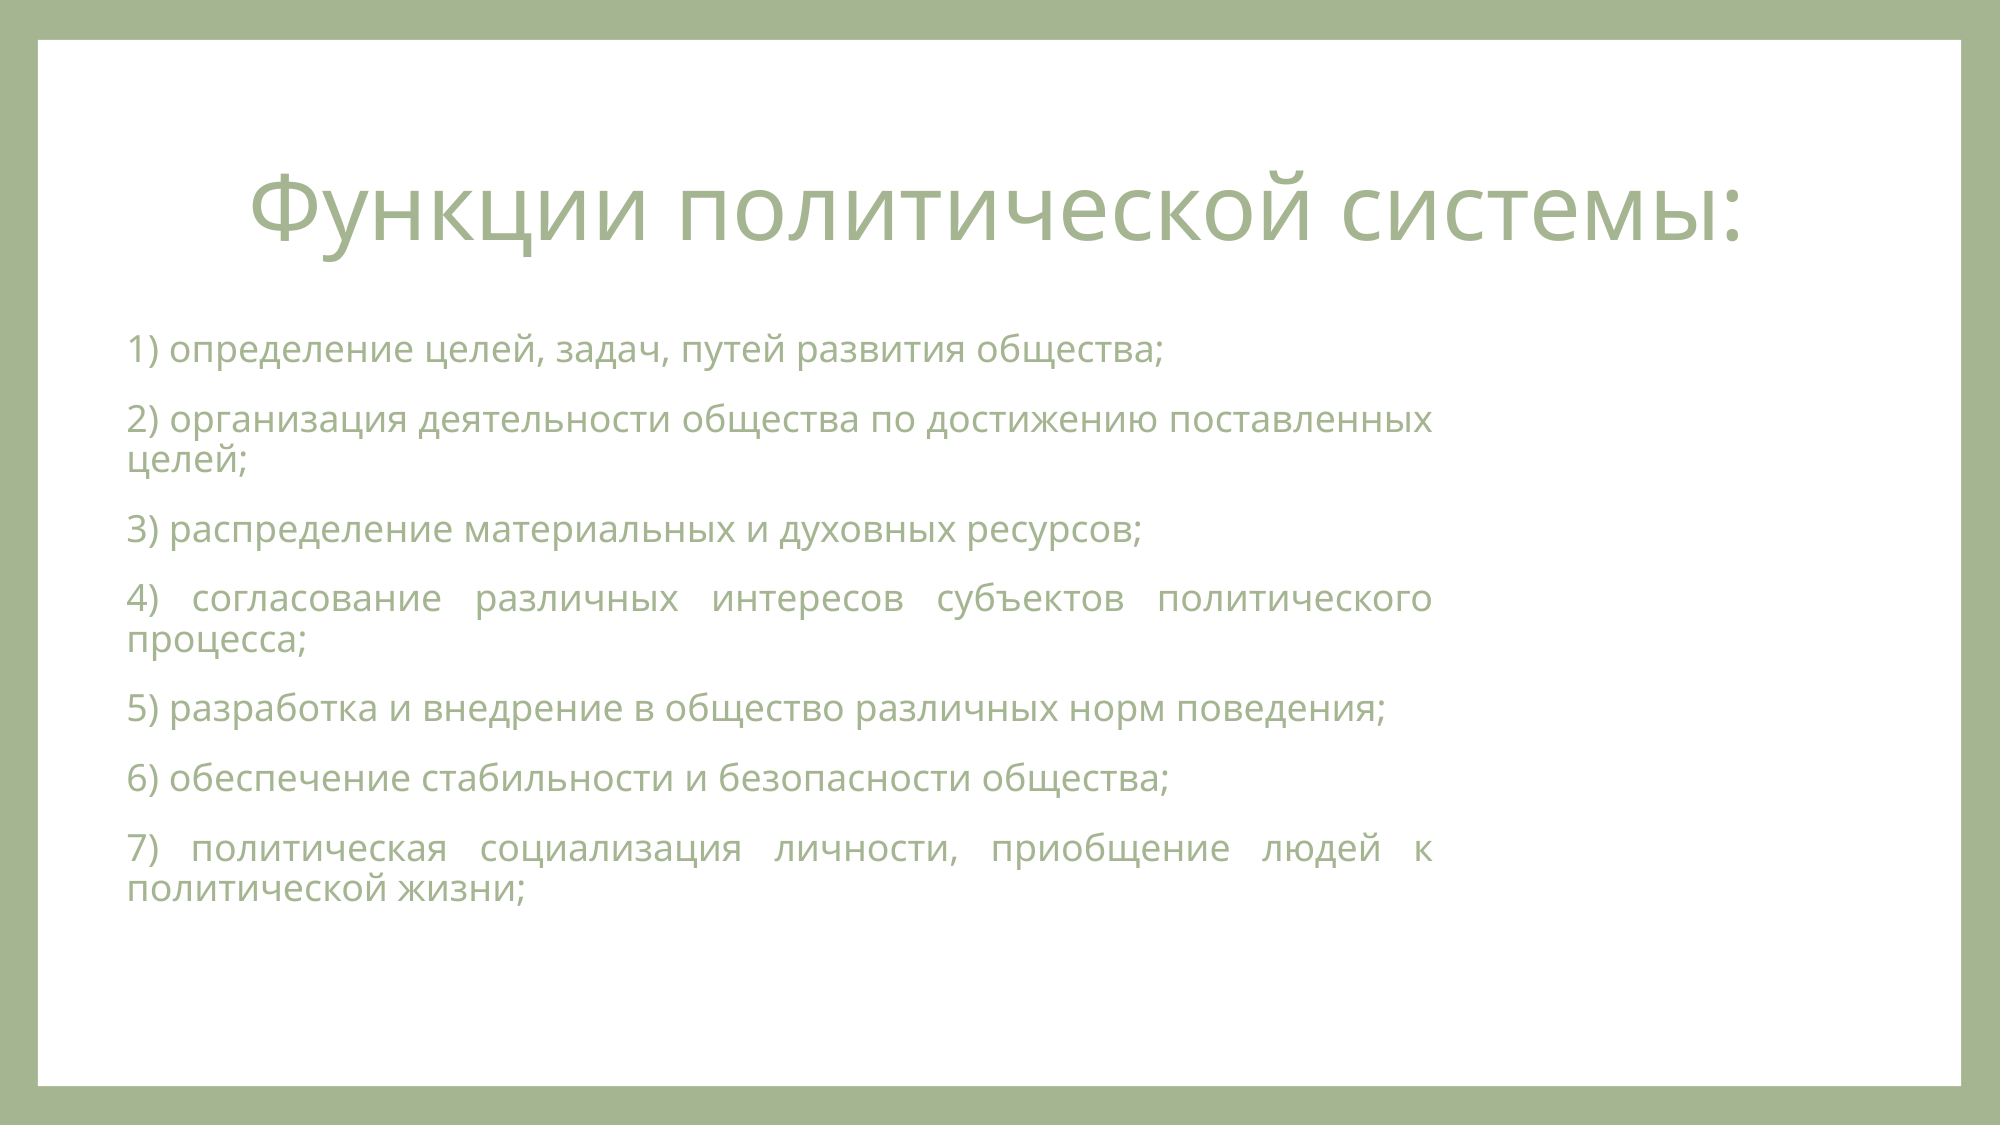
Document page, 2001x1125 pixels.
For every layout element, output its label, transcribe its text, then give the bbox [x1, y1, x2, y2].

title Функции политической системы: [187, 99, 1808, 323]
list 1) определение целей, задач, путей развития общества; 2) организация деятельности общества по достижению поставленных целей; 3) распределение материальных и духовных ресурсов; 4) согласование различных интересов субъектов политического процесса; 5) разработка и внедрение в общество различных норм поведения; 6) обеспечение стабильности и безопасности общества; 7) политическая социализация личности, приобщение людей к политической жизни; [103, 322, 1450, 939]
